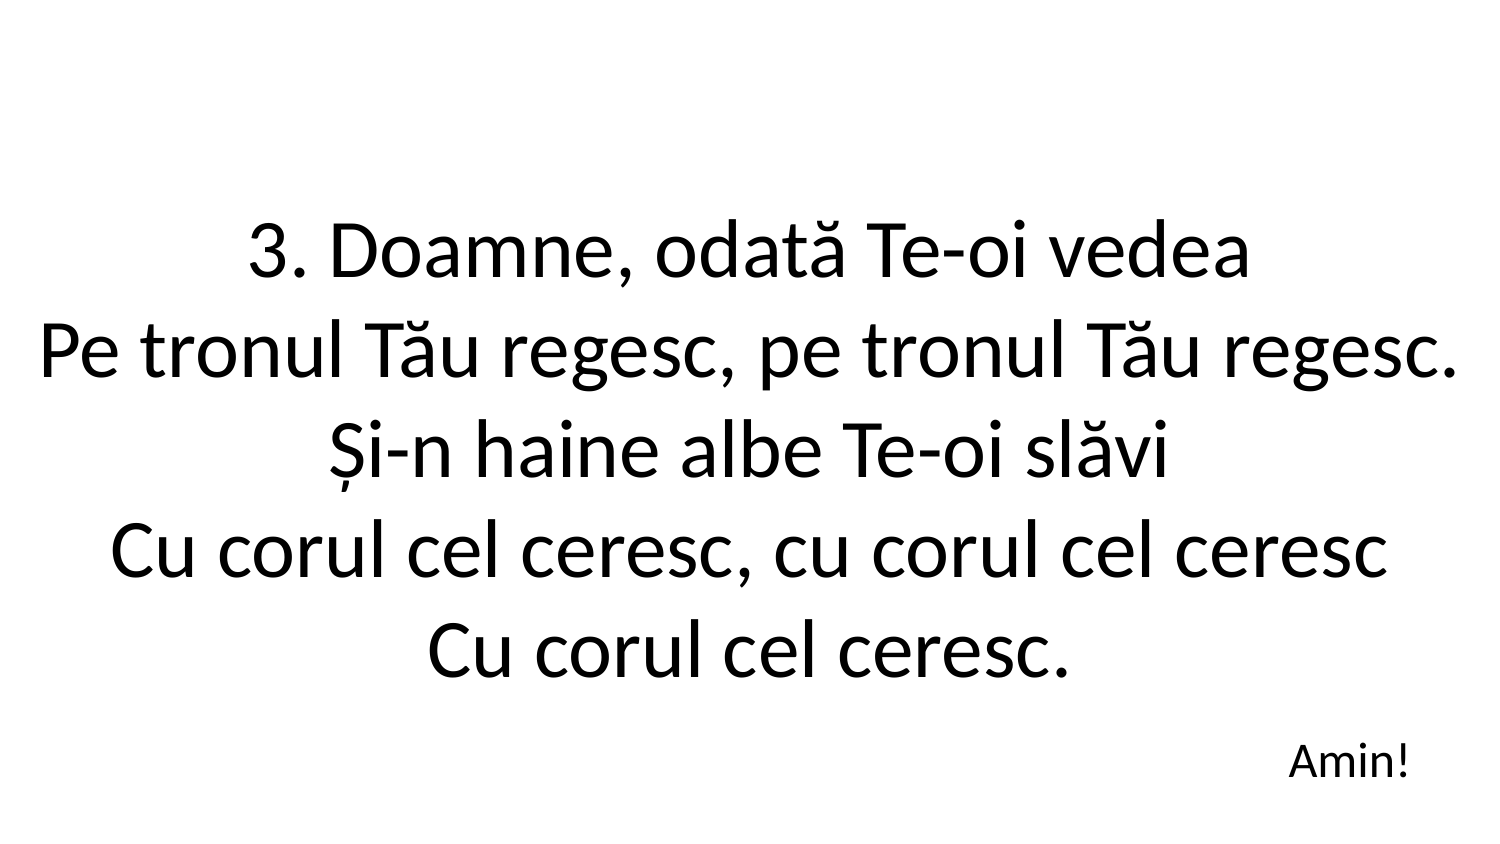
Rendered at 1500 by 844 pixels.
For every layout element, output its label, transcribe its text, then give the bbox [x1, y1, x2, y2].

text_box 3. Doamne, odată Te-oi vedea Pe tronul Tău regesc, pe tronul Tău regesc. Și-n haine albe Te-oi slăvi Cu corul cel ceresc, cu corul cel ceresc Cu corul cel ceresc. [23, 142, 1477, 702]
text_box Amin! [1273, 674, 1427, 795]
